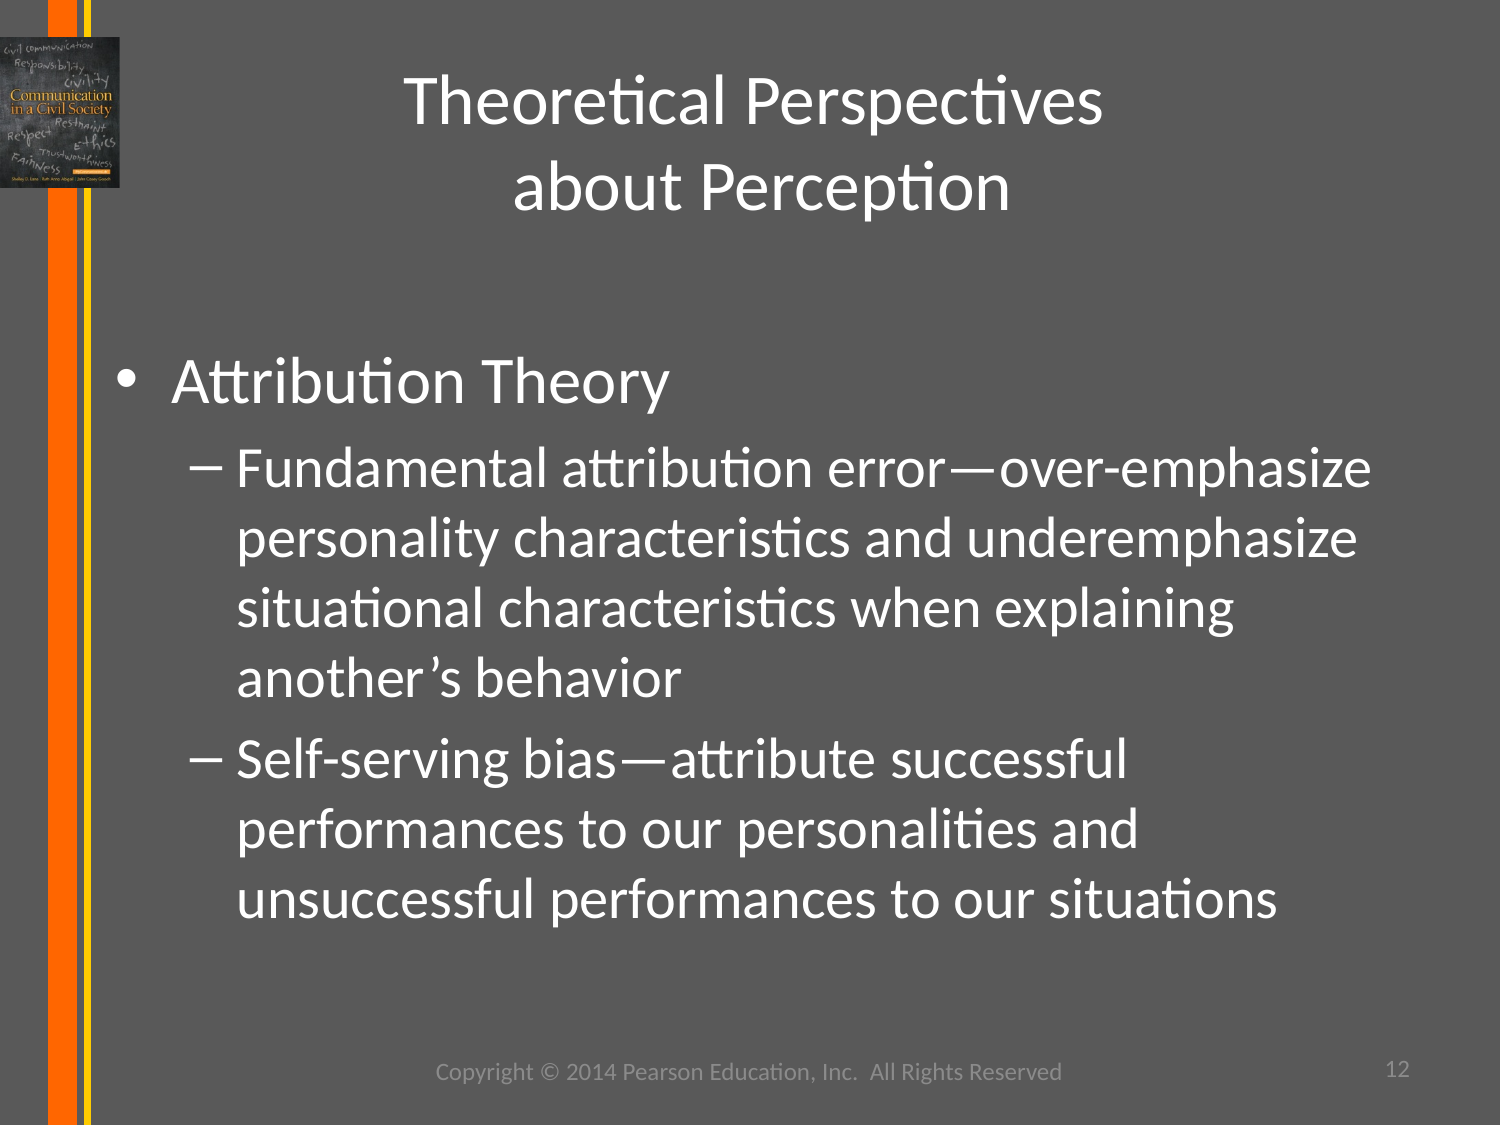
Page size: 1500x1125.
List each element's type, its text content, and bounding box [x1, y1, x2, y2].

list Attribution Theory Fundamental attribution error—over-emphasize personality characteristics and underemphasize situational characteristics when explaining another’s behavior Self-serving bias—attribute successful performances to our personalities and unsuccessful performances to our situations [99, 262, 1426, 1006]
slide_number 12 [1074, 1037, 1425, 1098]
title Theoretical Perspectives about Perception [99, 44, 1426, 233]
footer Copyright © 2014 Pearson Education, Inc. All Rights Reserved [75, 1037, 1425, 1103]
picture [0, 37, 120, 188]
